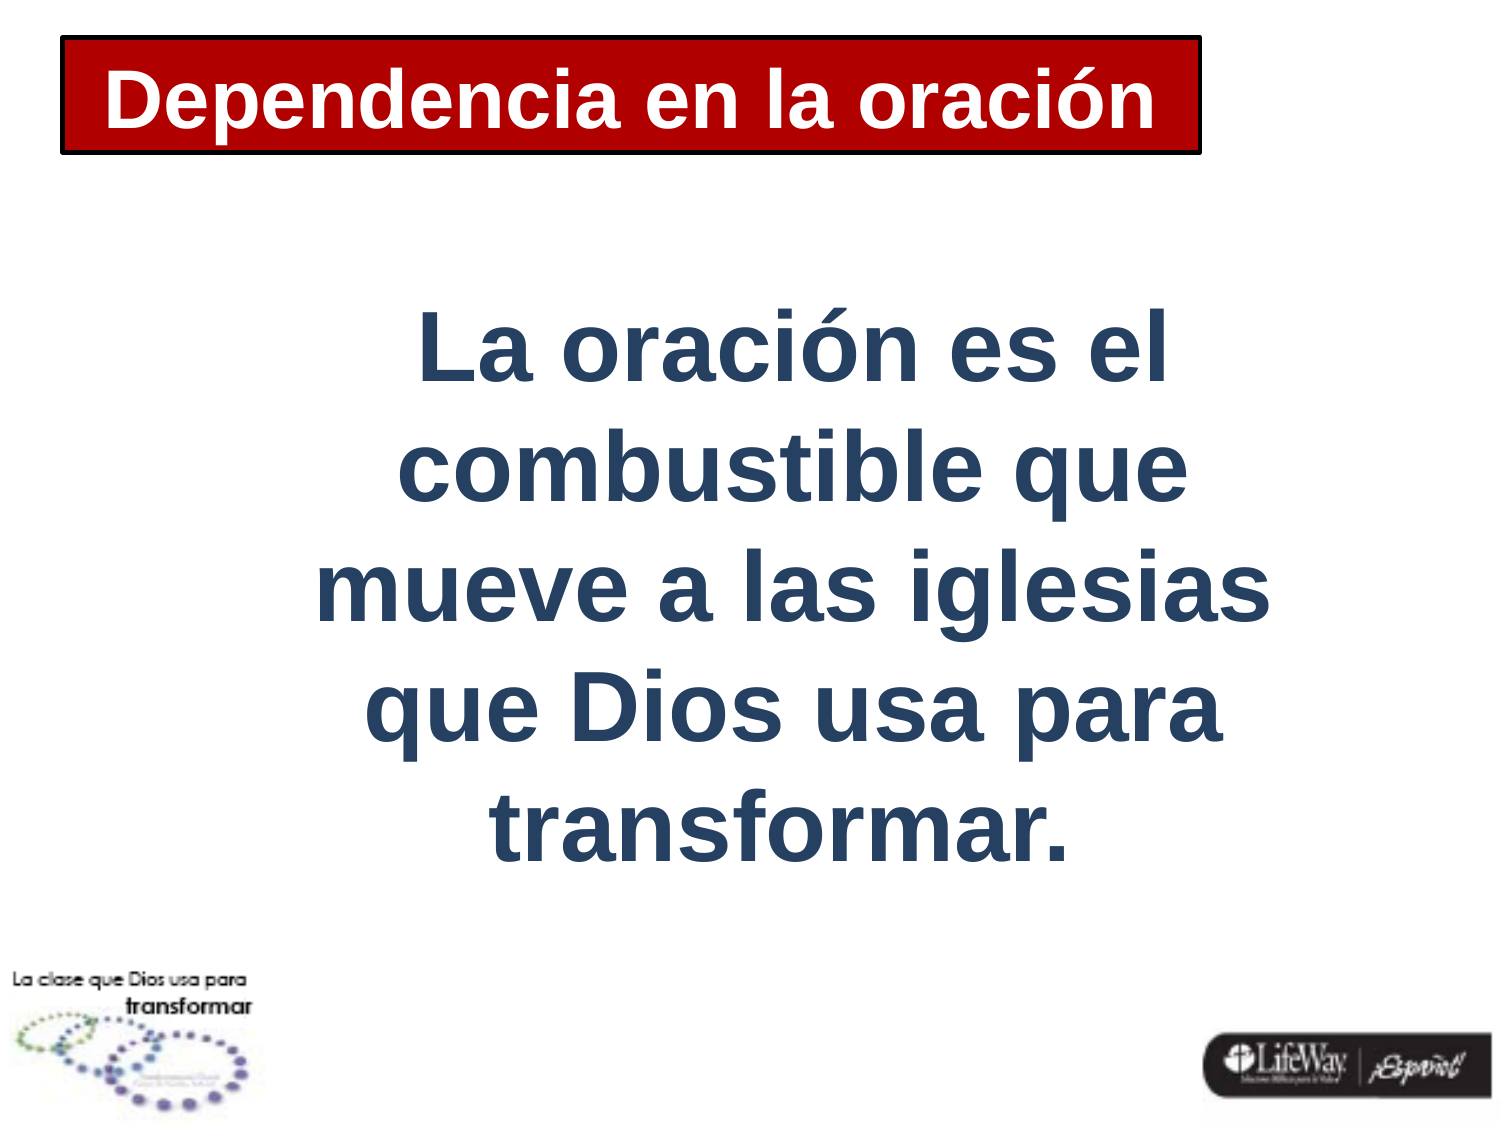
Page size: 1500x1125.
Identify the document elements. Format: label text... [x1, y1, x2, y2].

picture [0, 937, 282, 1125]
picture [1196, 1027, 1500, 1125]
title La oración es el combustible que mueve a las iglesias que Dios usa para transformar. [274, 262, 1313, 901]
text_box Dependencia en la oración [62, 37, 1200, 153]
